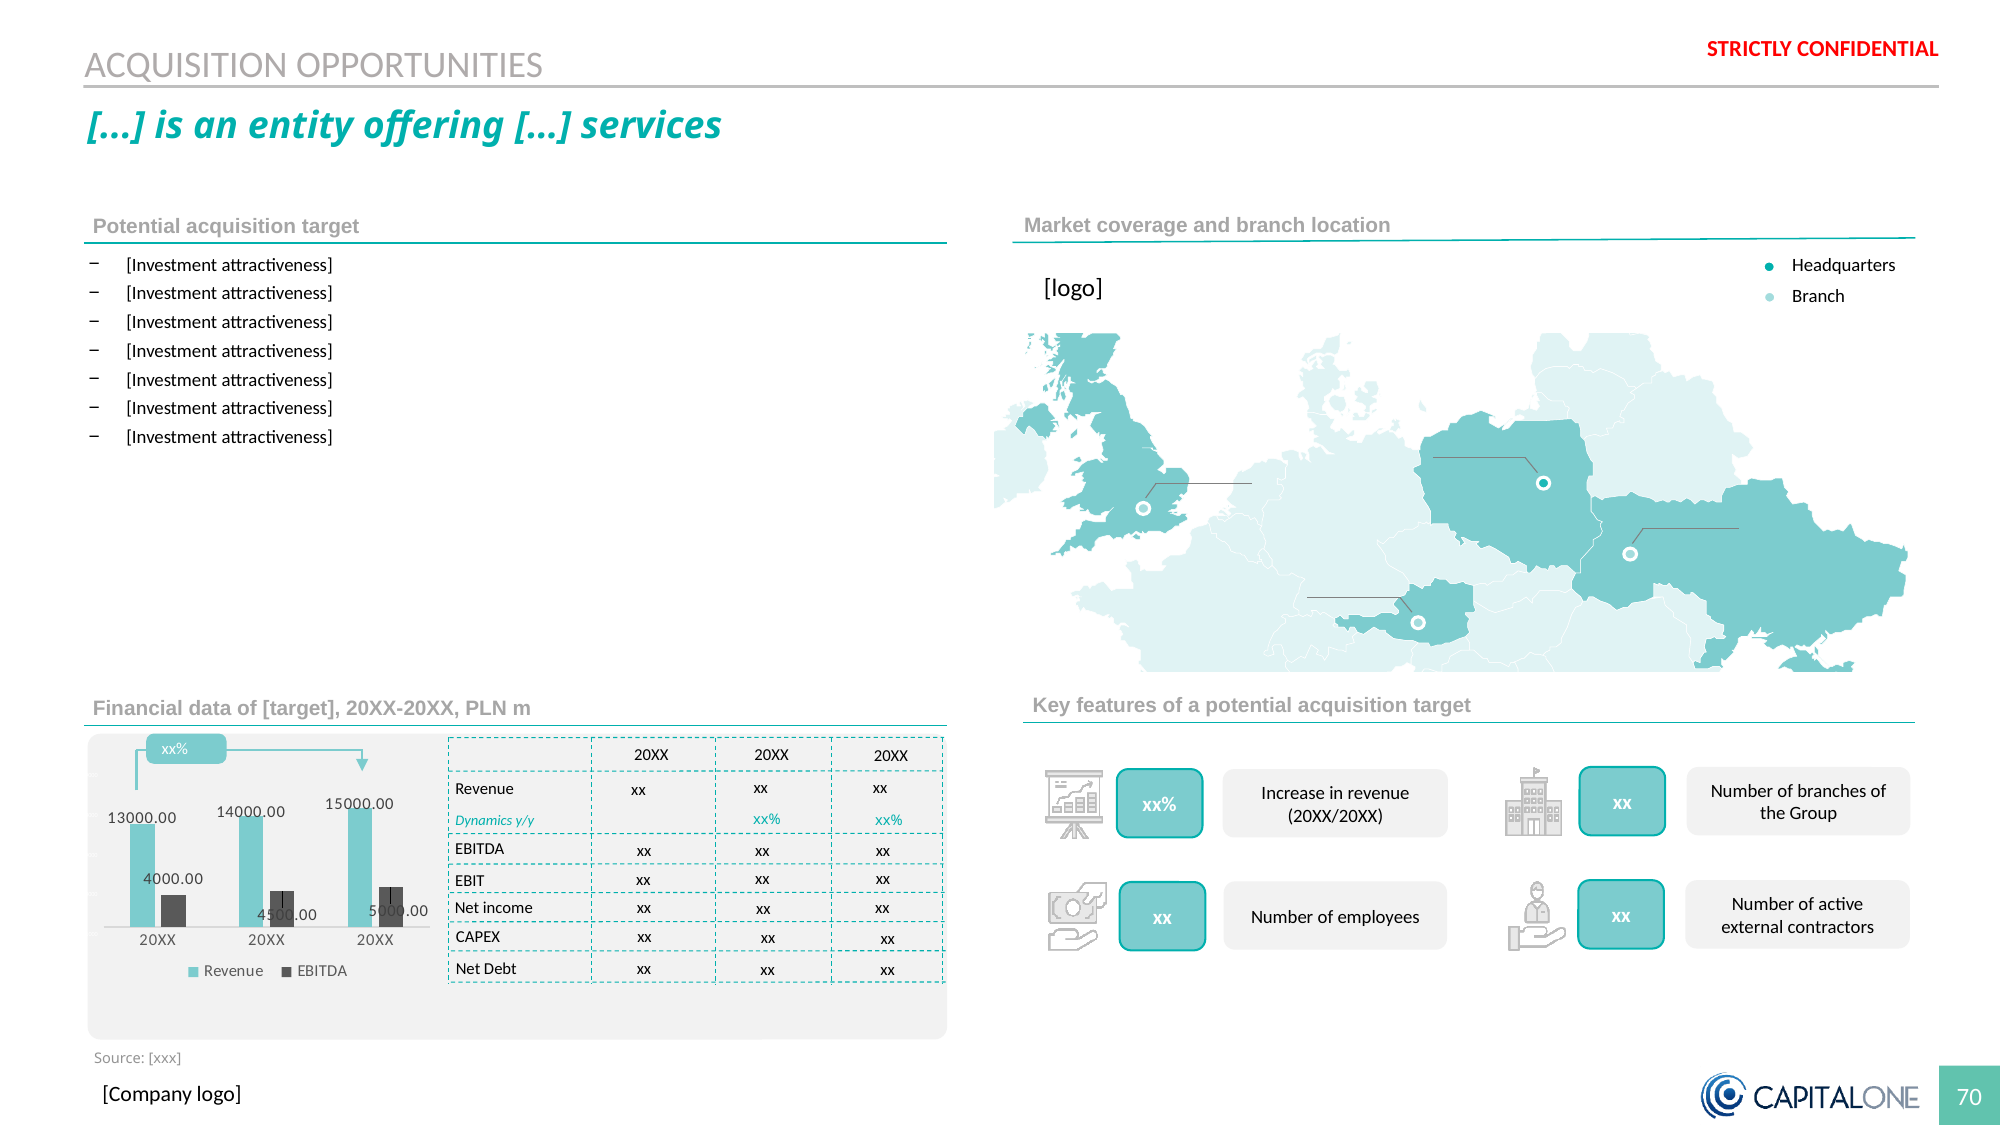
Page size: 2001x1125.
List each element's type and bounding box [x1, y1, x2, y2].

picture [1700, 1066, 1933, 1125]
text_box [74, 161, 1940, 1074]
text_box [87, 101, 1940, 147]
text_box [69, 30, 1900, 70]
